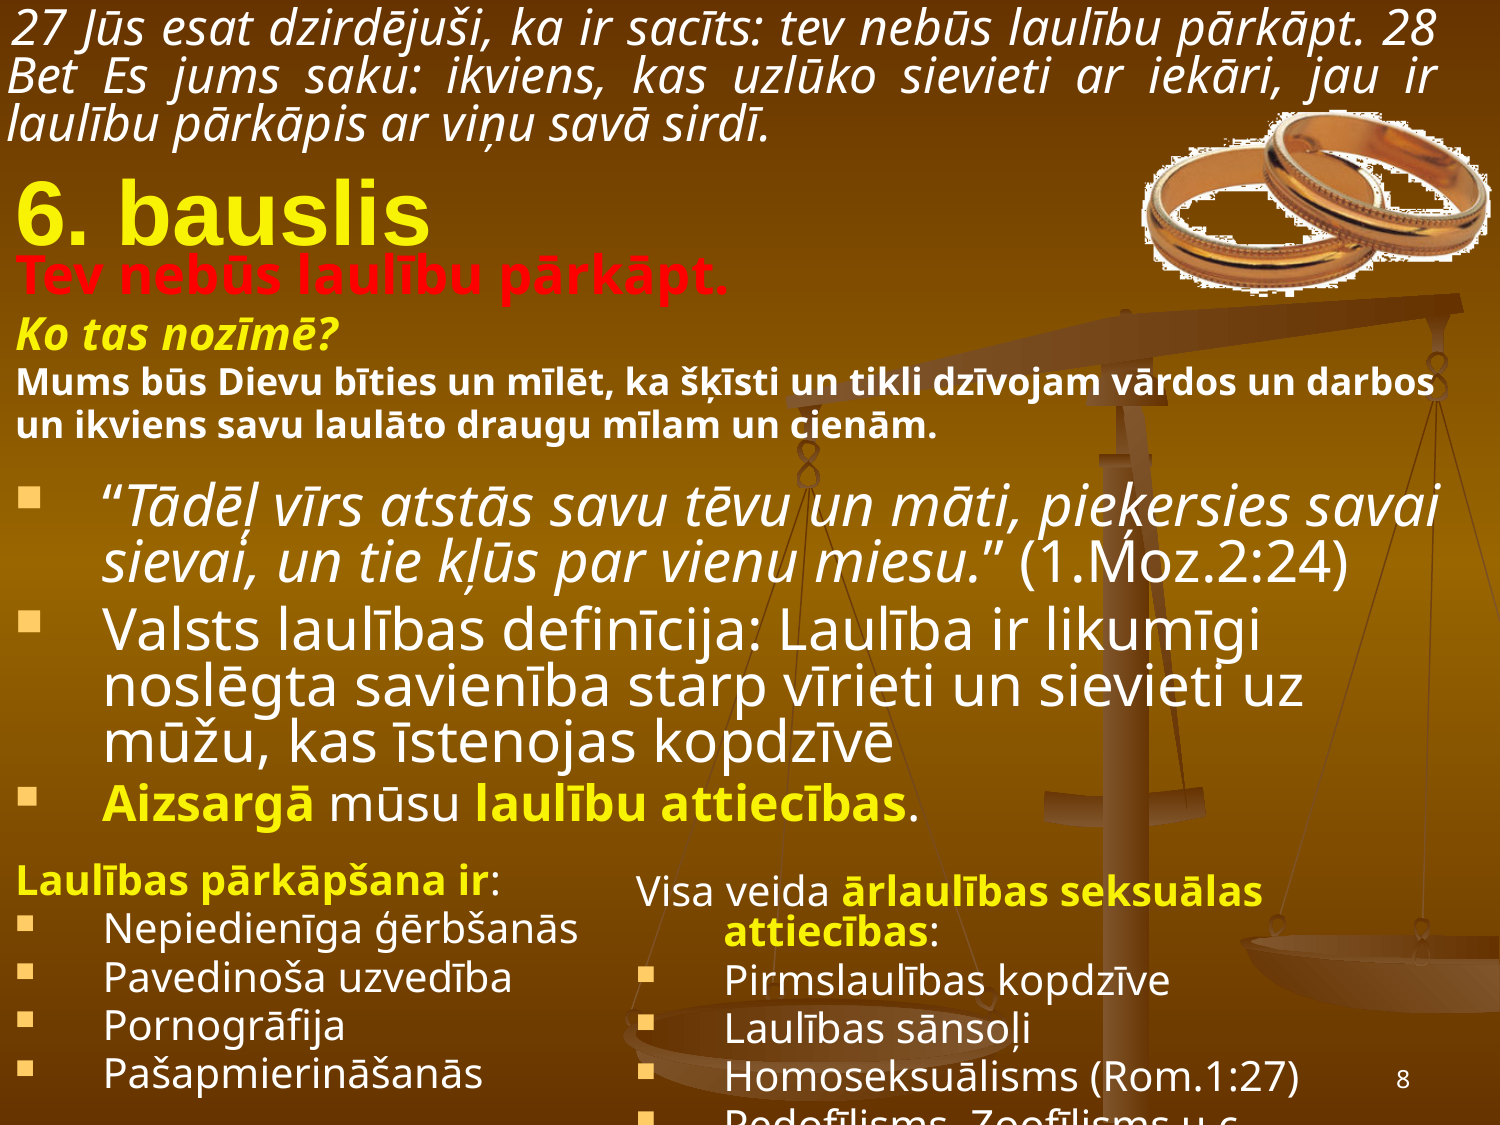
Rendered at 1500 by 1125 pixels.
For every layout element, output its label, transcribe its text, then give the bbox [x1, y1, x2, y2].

text_box 27 Jūs esat dzirdējuši, ka ir sacīts: tev nebūs laulību pārkāpt. 28 Bet Es jums saku: ikviens, kas uzlūko sievieti ar iekāri, jau ir laulību pārkāpis ar viņu savā sirdī. [0, 0, 1454, 198]
text_box Visa veida ārlaulības seksuālas attiecības: Pirmslaulības kopdzīve Laulības sānsoļi Homoseksuālisms (Rom.1:27) Pedofīlisms, Zoofīlisms u.c. [621, 867, 1500, 1125]
title 6. bauslis [0, 198, 1051, 242]
list Tev nebūs laulību pārkāpt. Ko tas nozīmē? Mums būs Dievu bīties un mīlēt, ka šķīsti un tikli dzīvojam vārdos un darbos un ikviens savu laulāto draugu mīlam un cienām. “Tādēļ vīrs atstās savu tēvu un māti, pieķersies savai sievai, un tie kļūs par vienu miesu.” (1.Moz.2:24) Valsts laulības definīcija: Laulība ir likumīgi noslēgta savienība starp vīrieti un sievieti uz mūžu, kas īstenojas kopdzīvē Aizsargā mūsu laulību attiecības. Laulības pārkāpšana ir: Nepiedienīga ģērbšanās Pavedinoša uzvedība Pornogrāfija Pašapmierināšanās [0, 242, 1500, 1125]
picture [1056, 24, 1500, 362]
